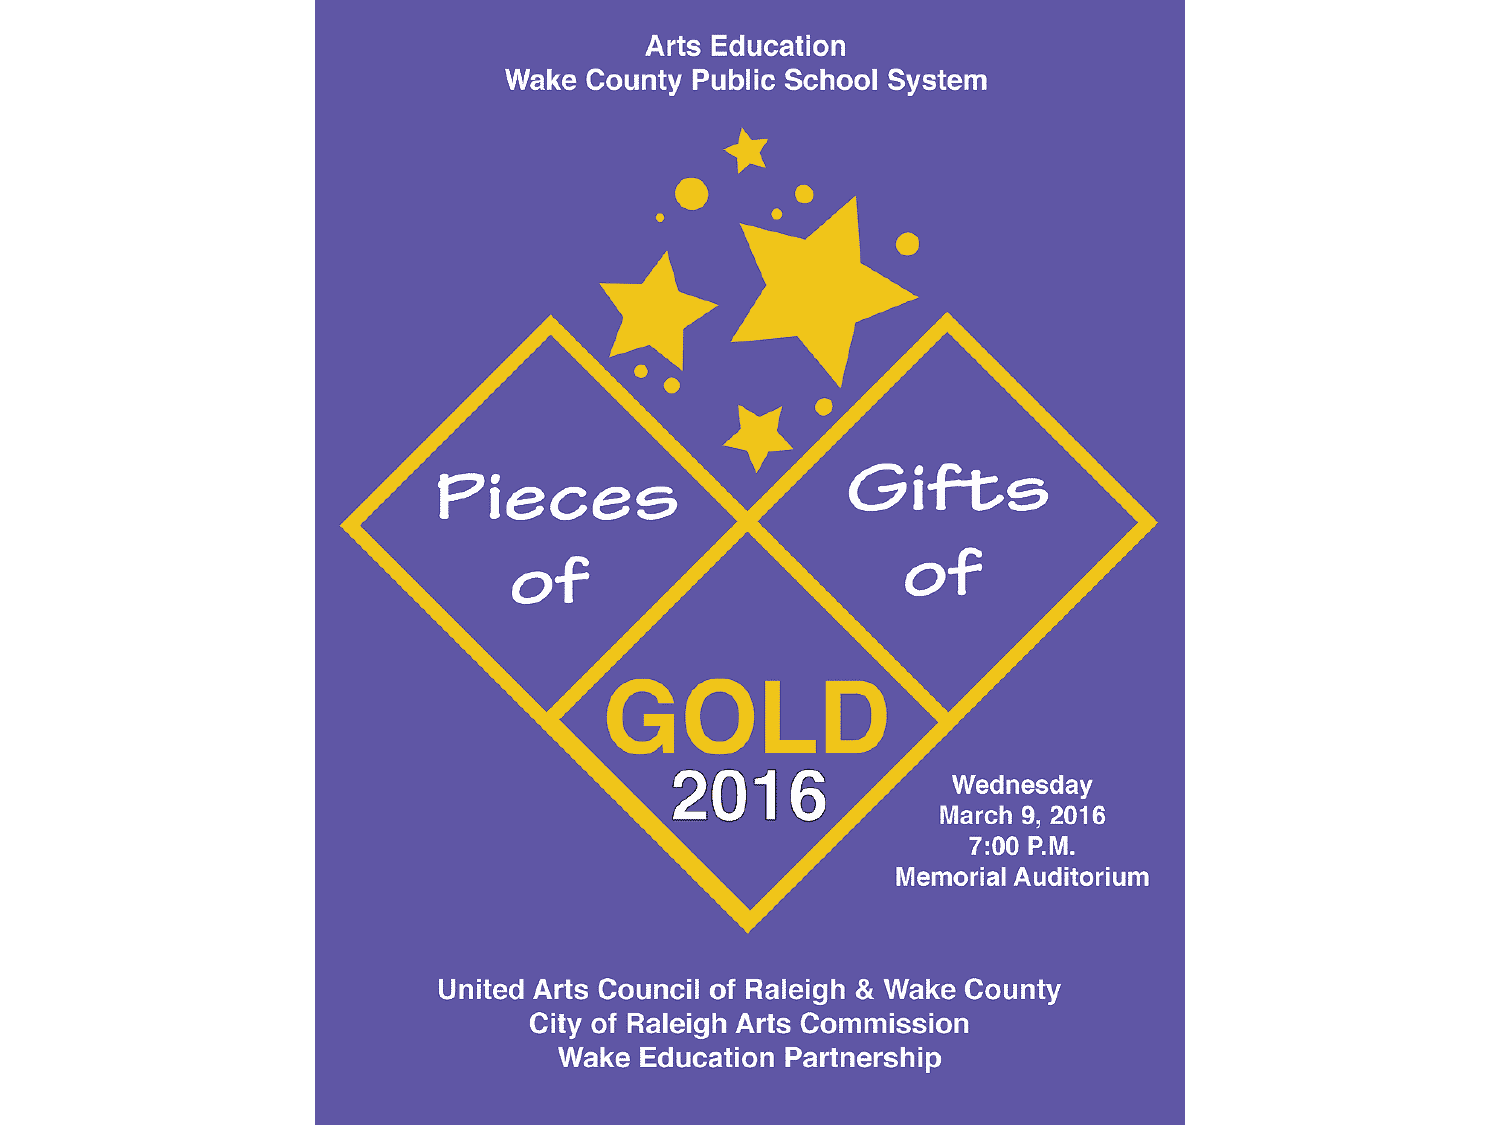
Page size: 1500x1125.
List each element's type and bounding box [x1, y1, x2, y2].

picture [315, 0, 1185, 1125]
